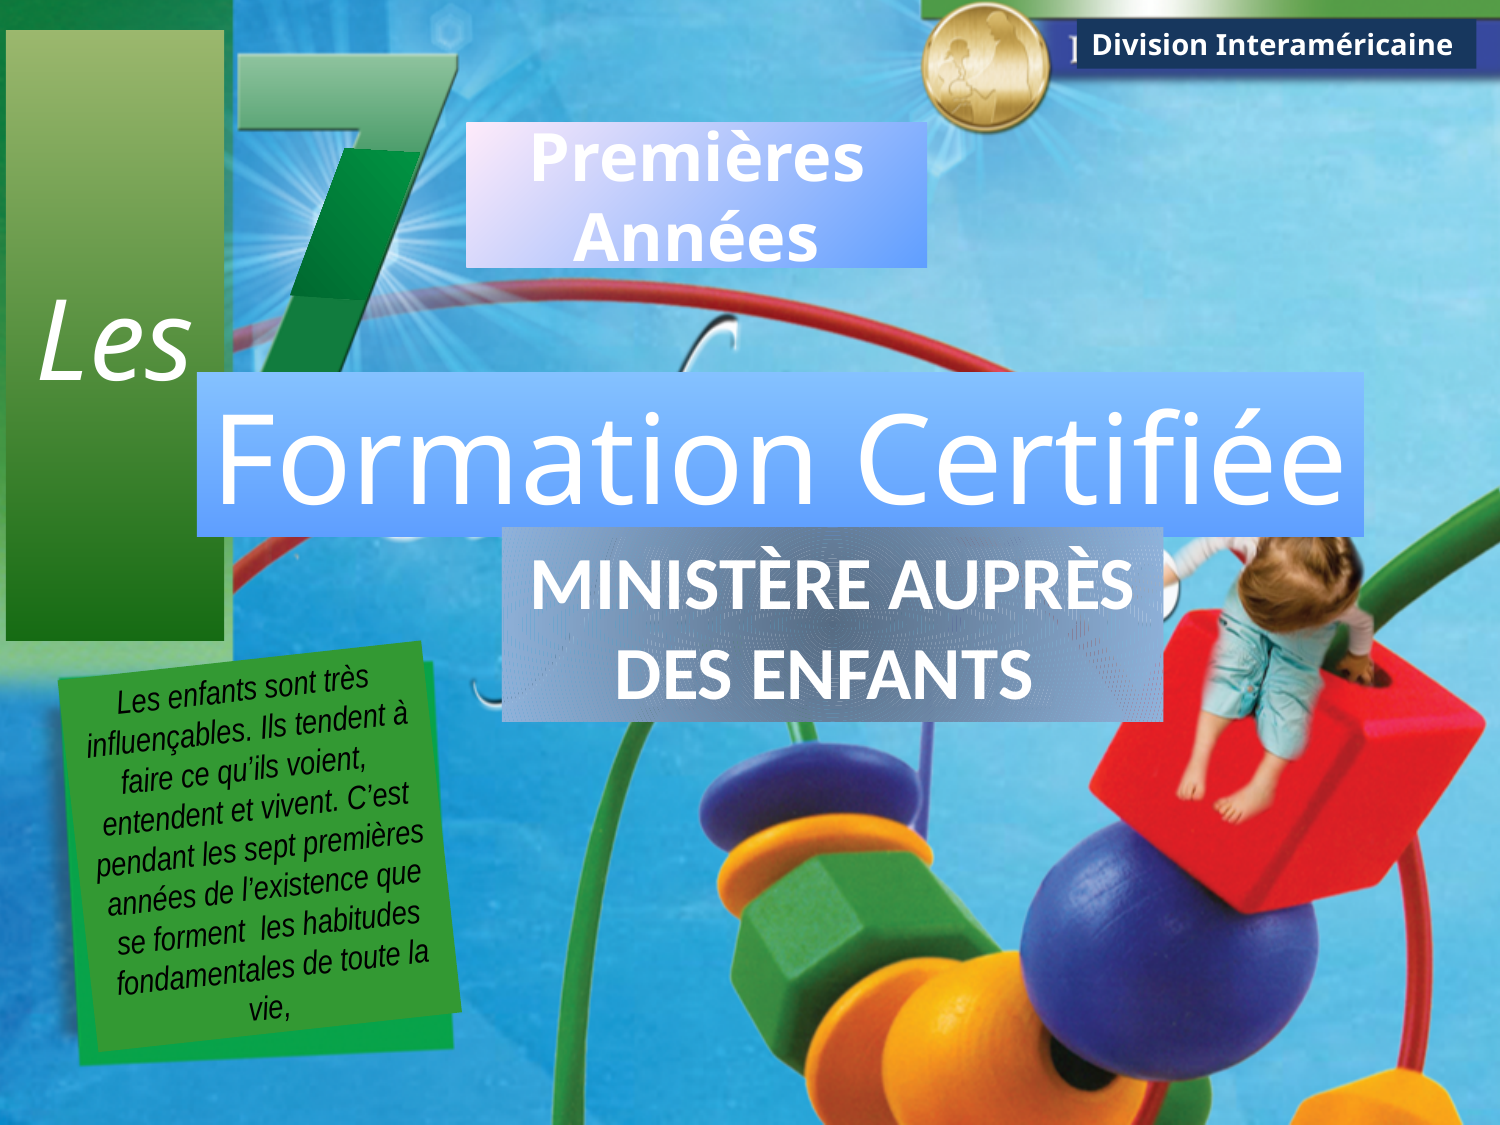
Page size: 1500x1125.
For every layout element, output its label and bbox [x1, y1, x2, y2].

picture [0, 0, 1500, 1125]
text_box [5, 18, 1485, 1039]
